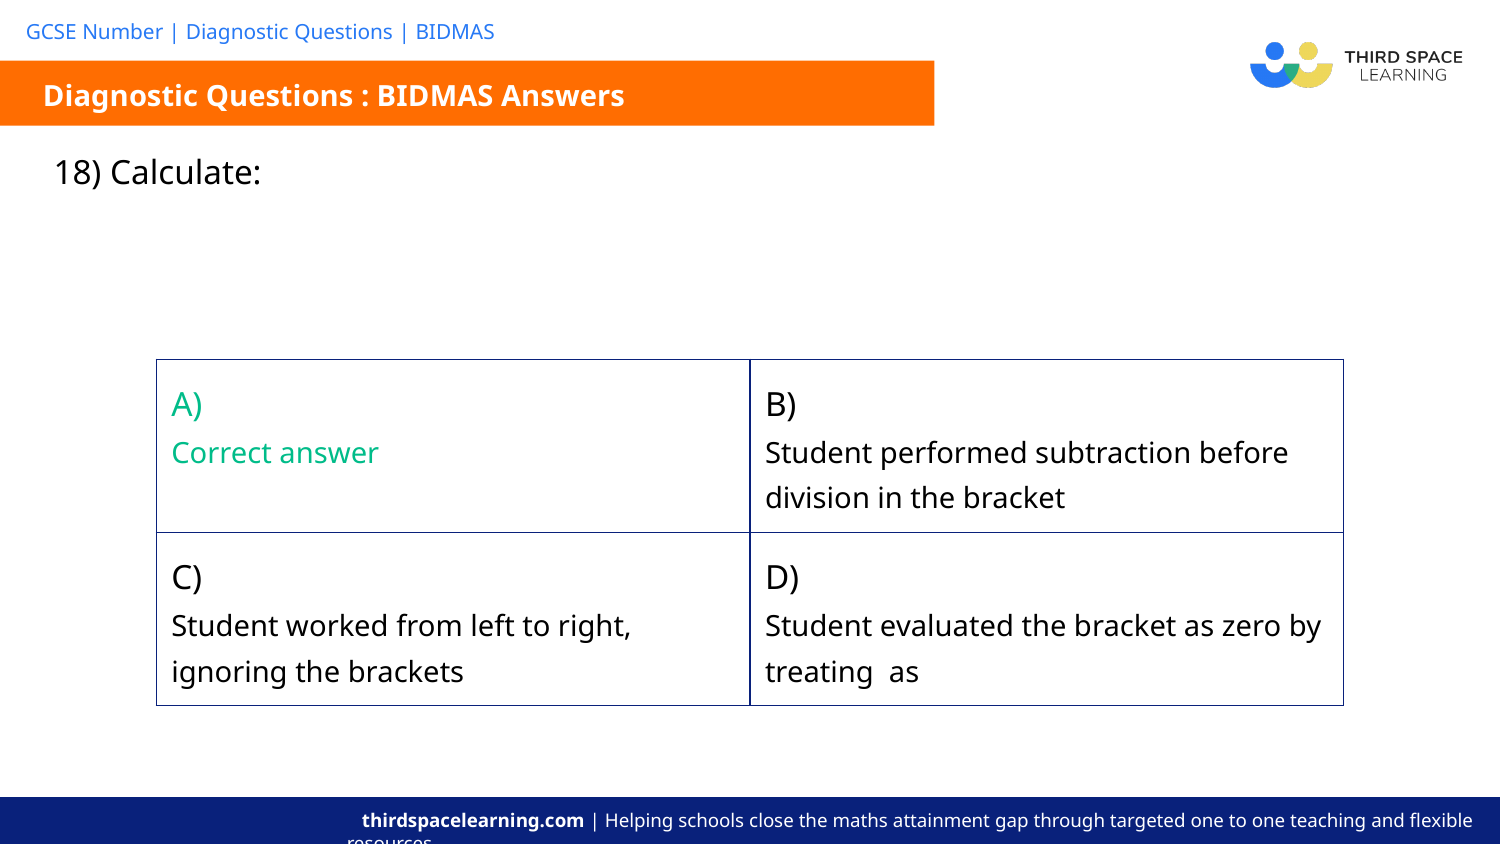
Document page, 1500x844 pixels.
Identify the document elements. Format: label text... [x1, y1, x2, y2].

picture [1250, 33, 1465, 99]
text_box Diagnostic Questions : BIDMAS Answers [27, 61, 840, 127]
